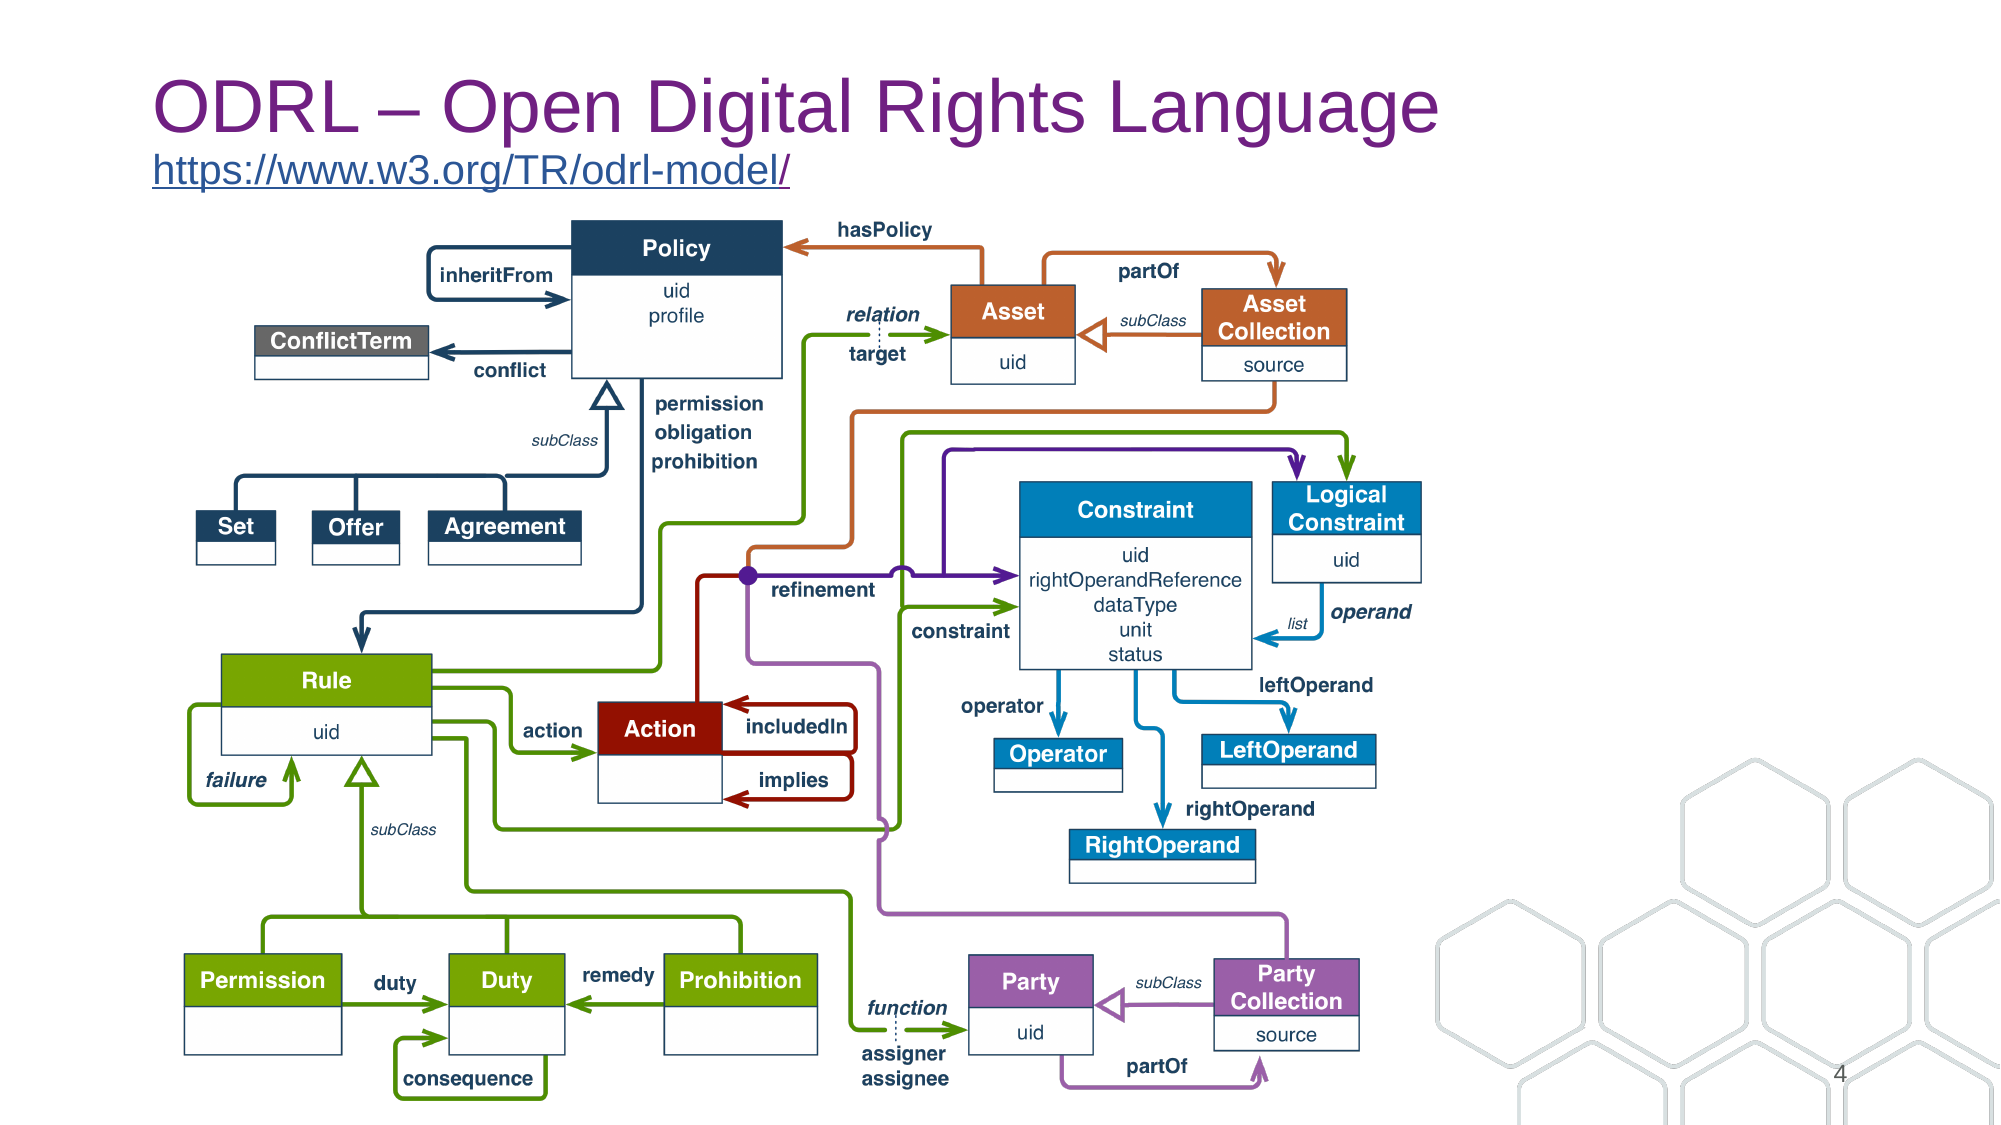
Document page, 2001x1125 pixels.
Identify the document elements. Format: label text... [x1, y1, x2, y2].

title ODRL – Open Digital Rights Language https://www.w3.org/TR/odrl-model/ [137, 85, 1775, 176]
picture [183, 202, 2000, 1125]
slide_number 4 [1422, 1042, 1863, 1103]
